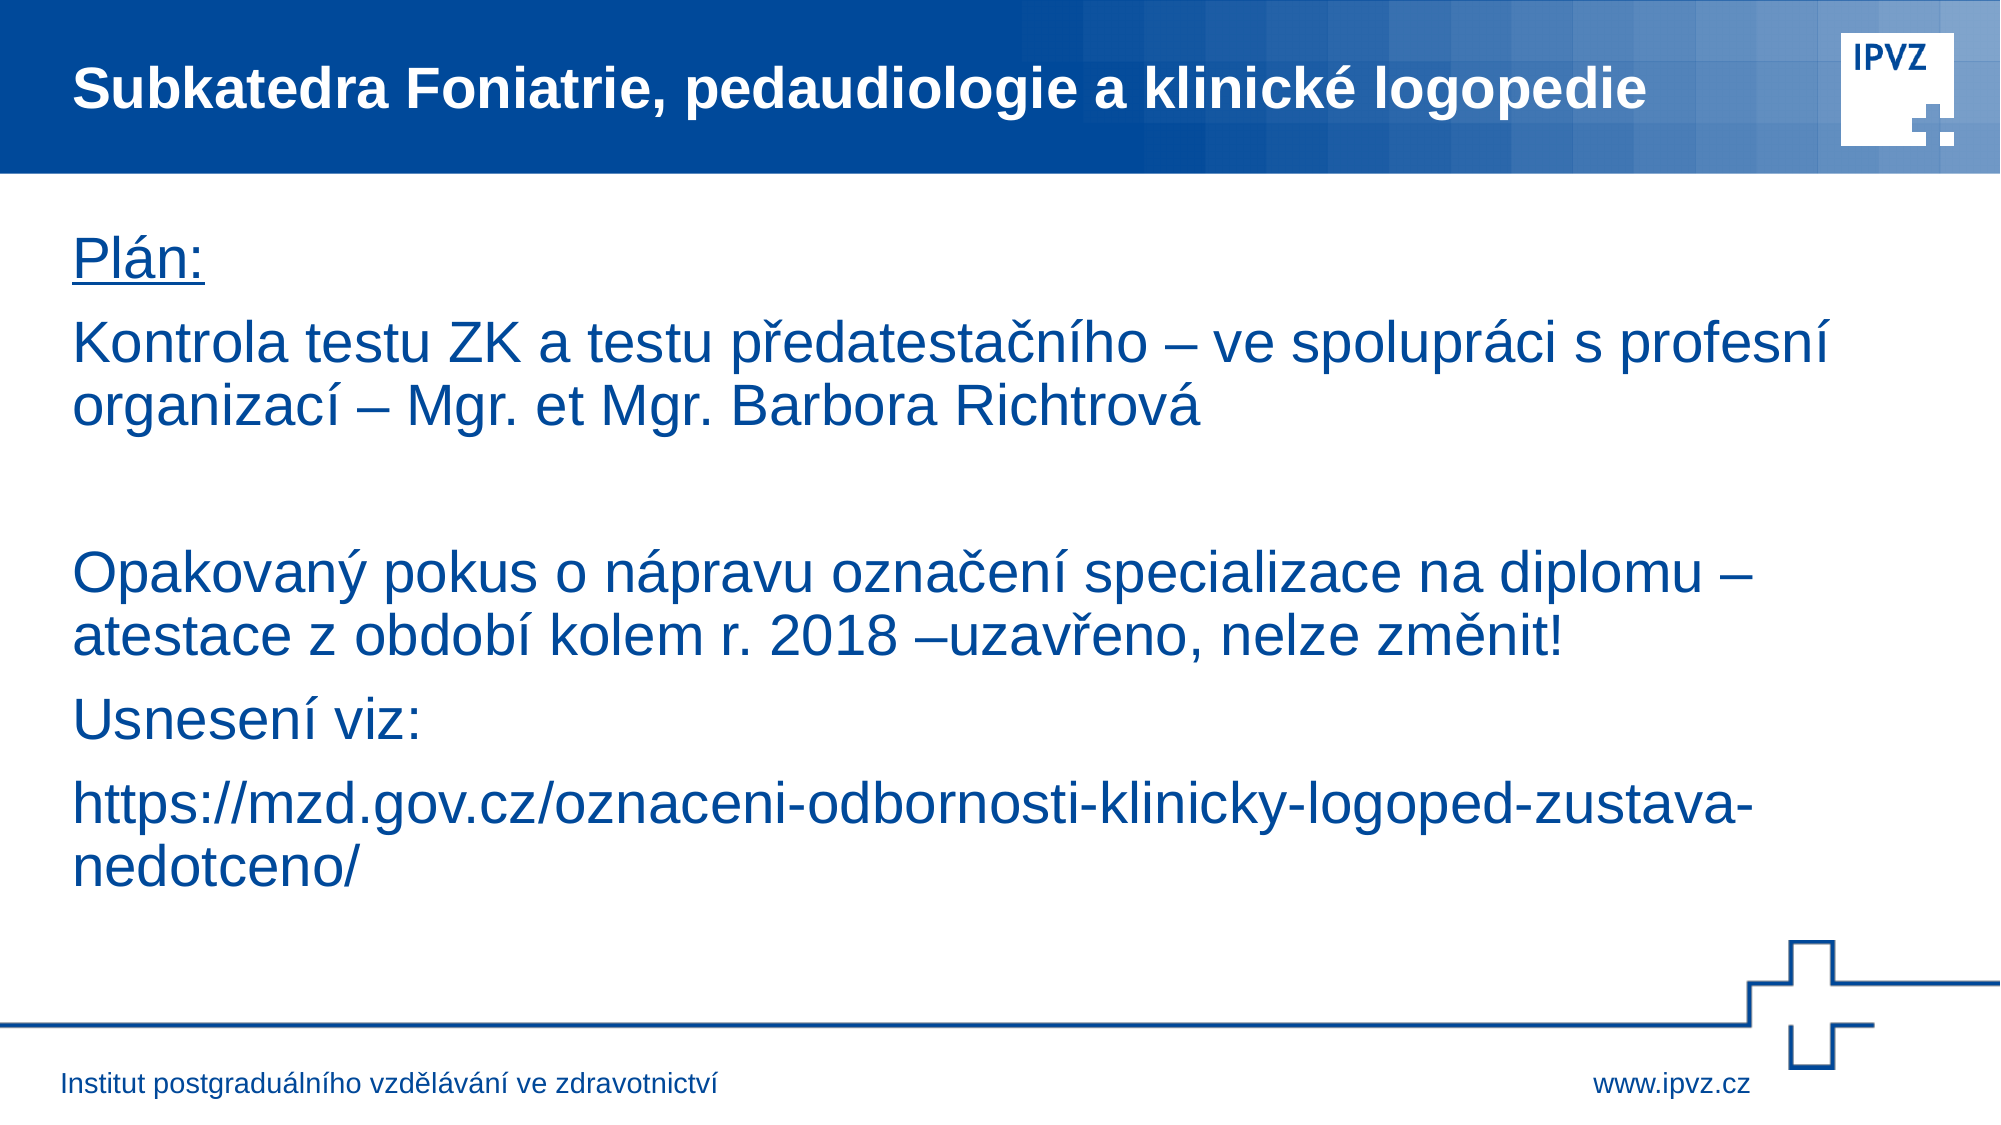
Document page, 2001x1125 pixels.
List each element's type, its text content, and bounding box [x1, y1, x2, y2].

title Subkatedra Foniatrie, pedaudiologie a klinické logopedie [57, 18, 1783, 161]
picture [0, 940, 2000, 1070]
picture [1022, 0, 2000, 174]
list Plán: Kontrola testu ZK a testu předatestačního – ve spolupráci s profesní organizací – Mgr. et Mgr. Barbora Richtrová Opakovaný pokus o nápravu označení specializace na diplomu – atestace z období kolem r. 2018 –uzavřeno, nelze změnit! Usnesení viz: https://mzd.gov.cz/oznaceni-odbornosti-klinicky-logoped-zustava-nedotceno/ [57, 220, 1943, 935]
